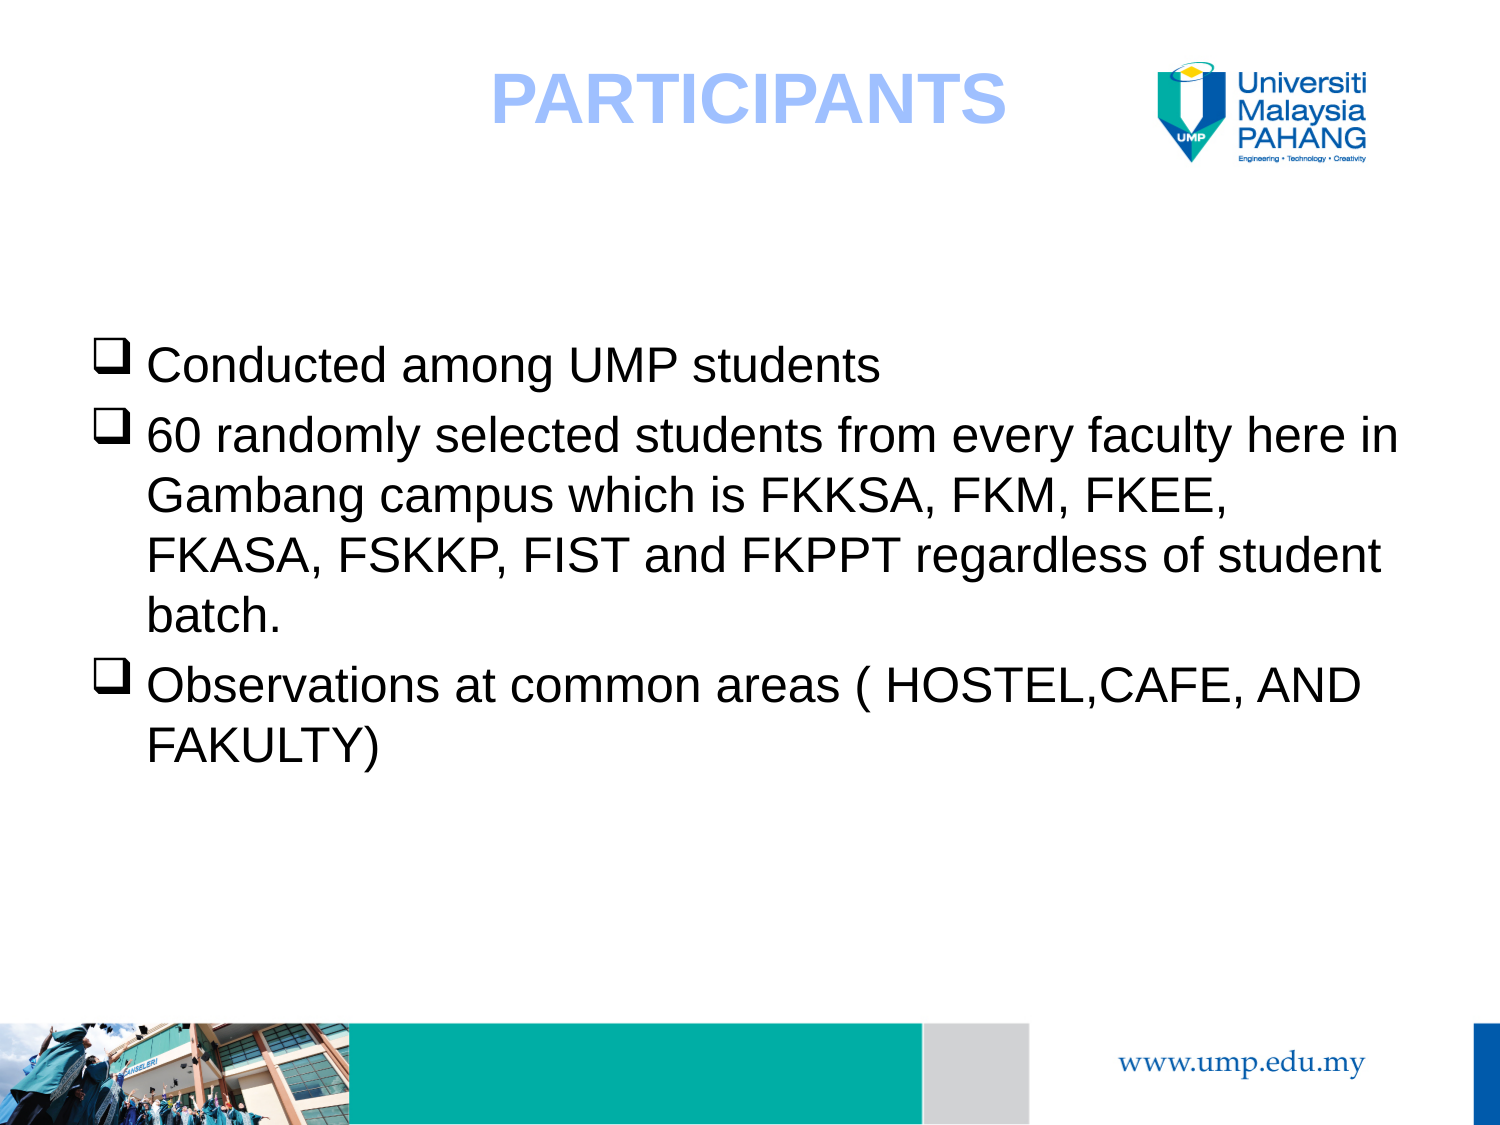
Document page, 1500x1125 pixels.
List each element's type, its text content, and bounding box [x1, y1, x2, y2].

text_box PARTICIPANTS [74, 45, 1425, 233]
text_box Conducted among UMP students 60 randomly selected students from every faculty here in Gambang campus which is FKKSA, FKM, FKEE, FKASA, FSKKP, FIST and FKPPT regardless of student batch. Observations at common areas ( HOSTEL,CAFE, AND FAKULTY) [74, 324, 1425, 1005]
picture [0, 0, 1500, 1125]
